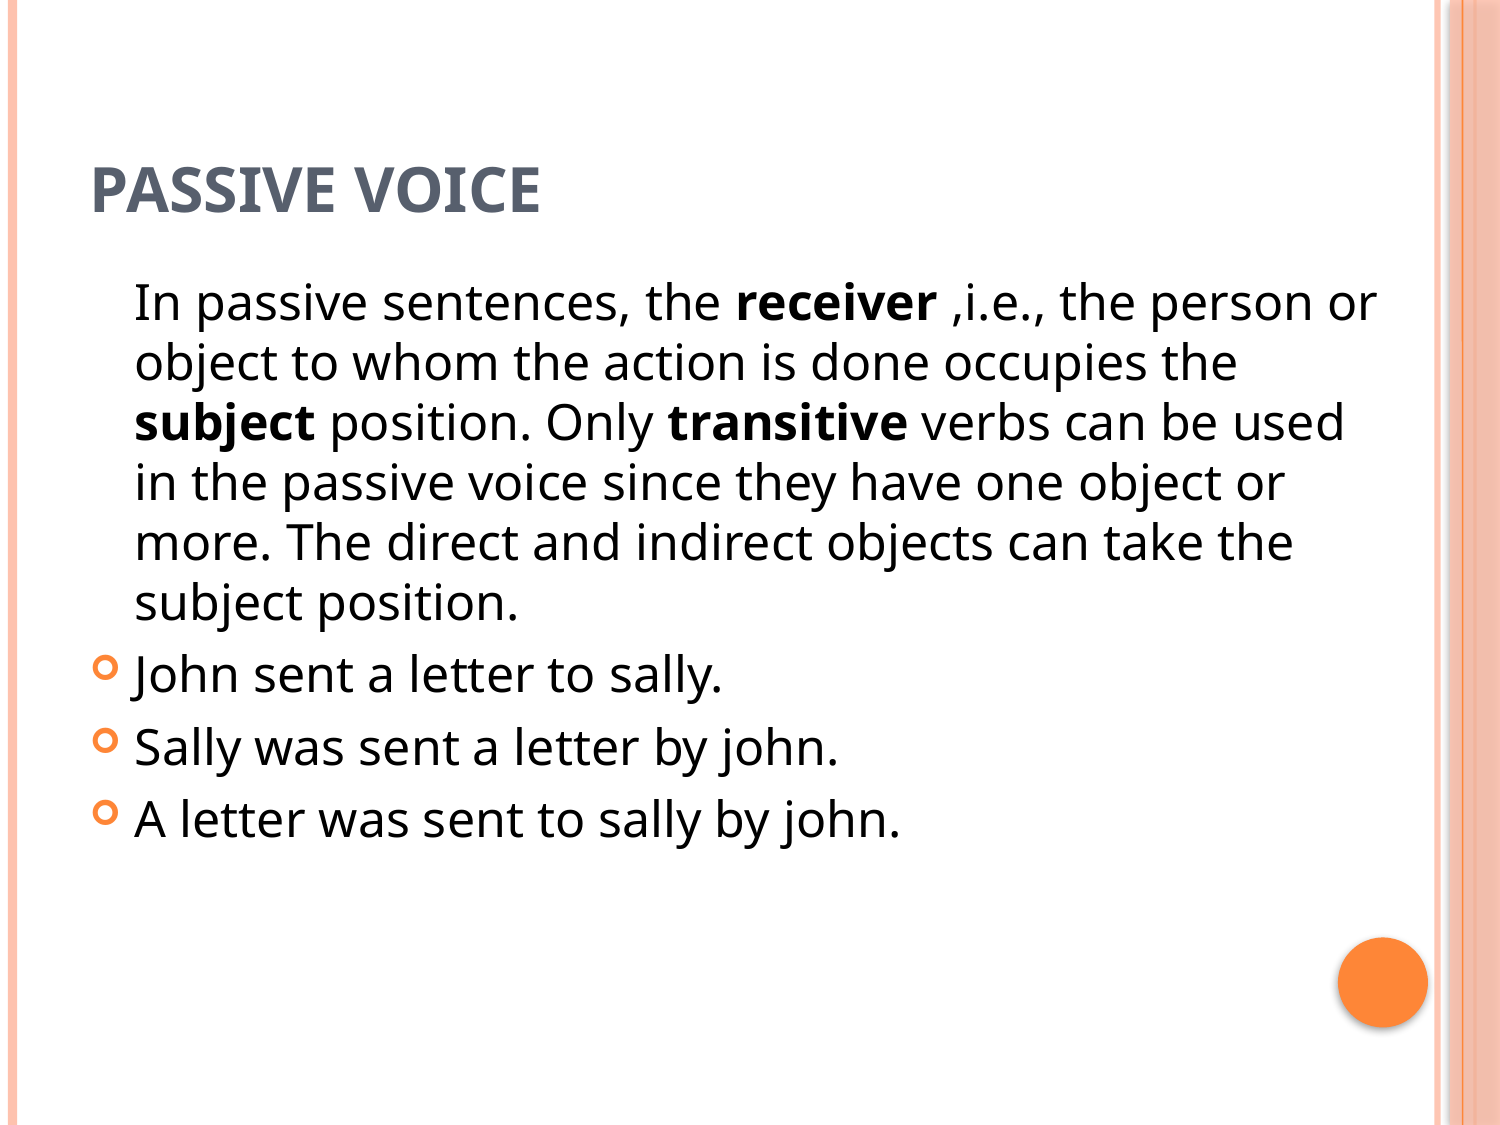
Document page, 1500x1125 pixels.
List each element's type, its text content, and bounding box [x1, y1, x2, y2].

list In passive sentences, the receiver ,i.e., the person or object to whom the action is done occupies the subject position. Only transitive verbs can be used in the passive voice since they have one object or more. The direct and indirect objects can take the subject position. John sent a letter to sally. Sally was sent a letter by john. A letter was sent to sally by john. [75, 262, 1395, 1062]
title Passive Voice [75, 45, 1300, 233]
